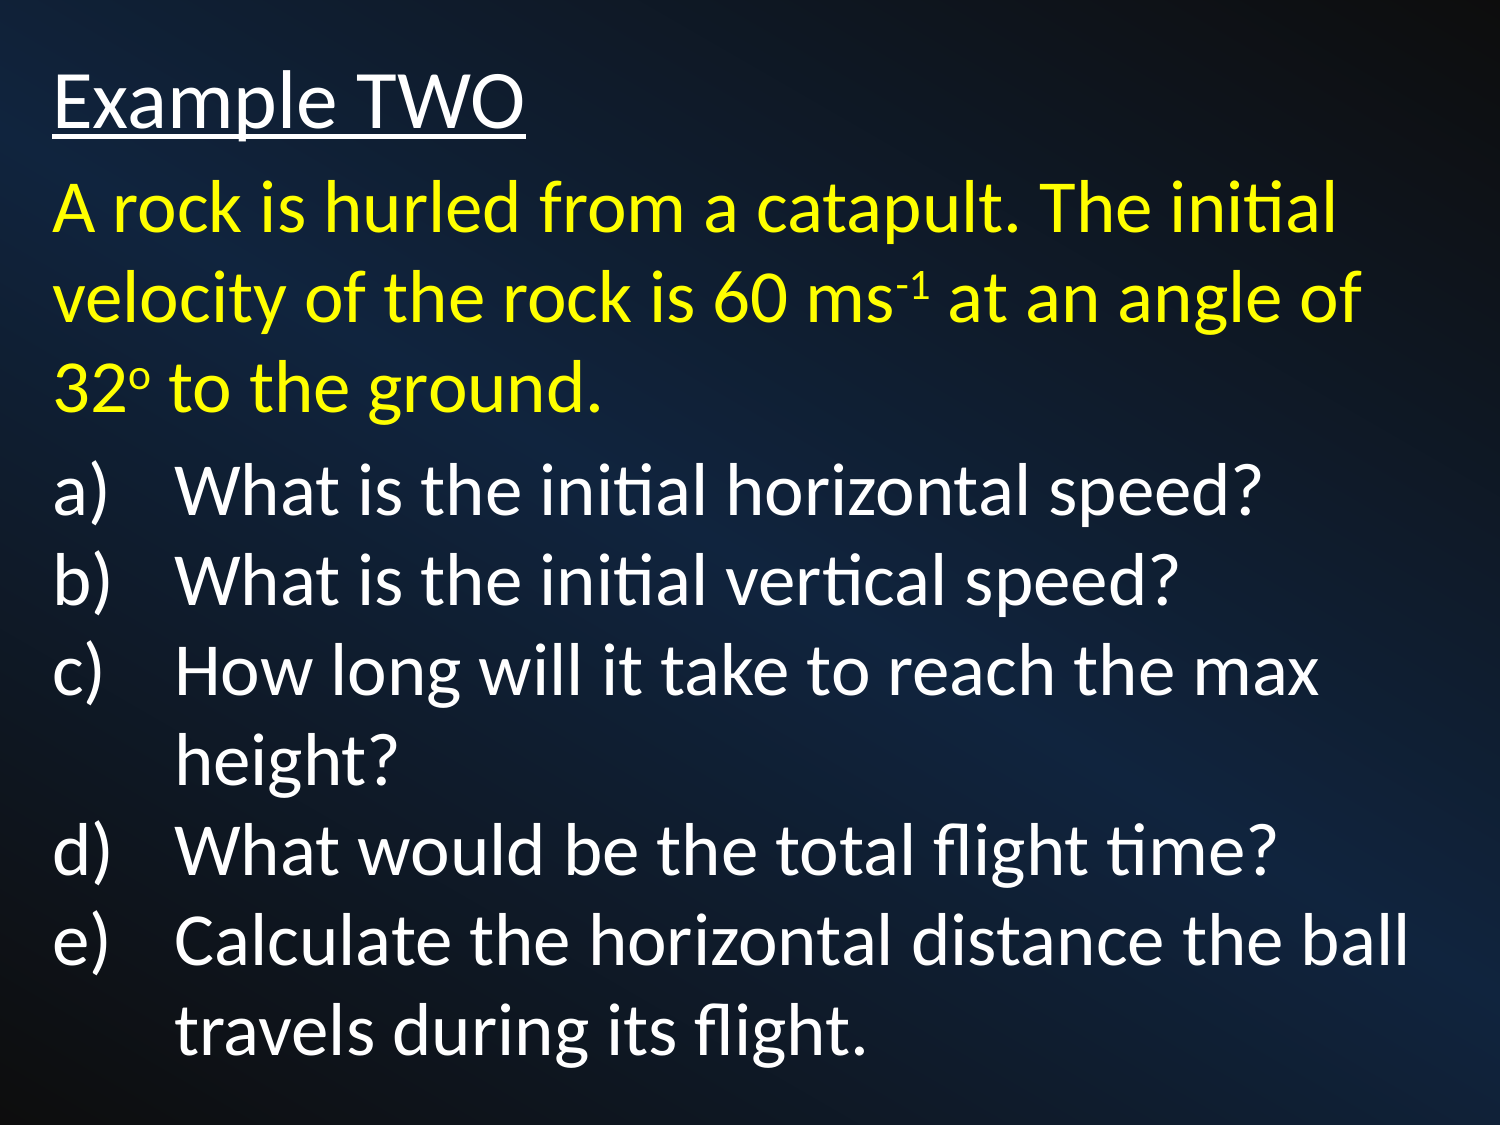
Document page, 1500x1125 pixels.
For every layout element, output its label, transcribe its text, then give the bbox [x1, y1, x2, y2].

text_box Example TWO A rock is hurled from a catapult. The initial velocity of the rock is 60 ms-1 at an angle of 32o to the ground. What is the initial horizontal speed? What is the initial vertical speed? How long will it take to reach the max height? What would be the total flight time? Calculate the horizontal distance the ball travels during its flight. [37, 37, 1463, 1078]
